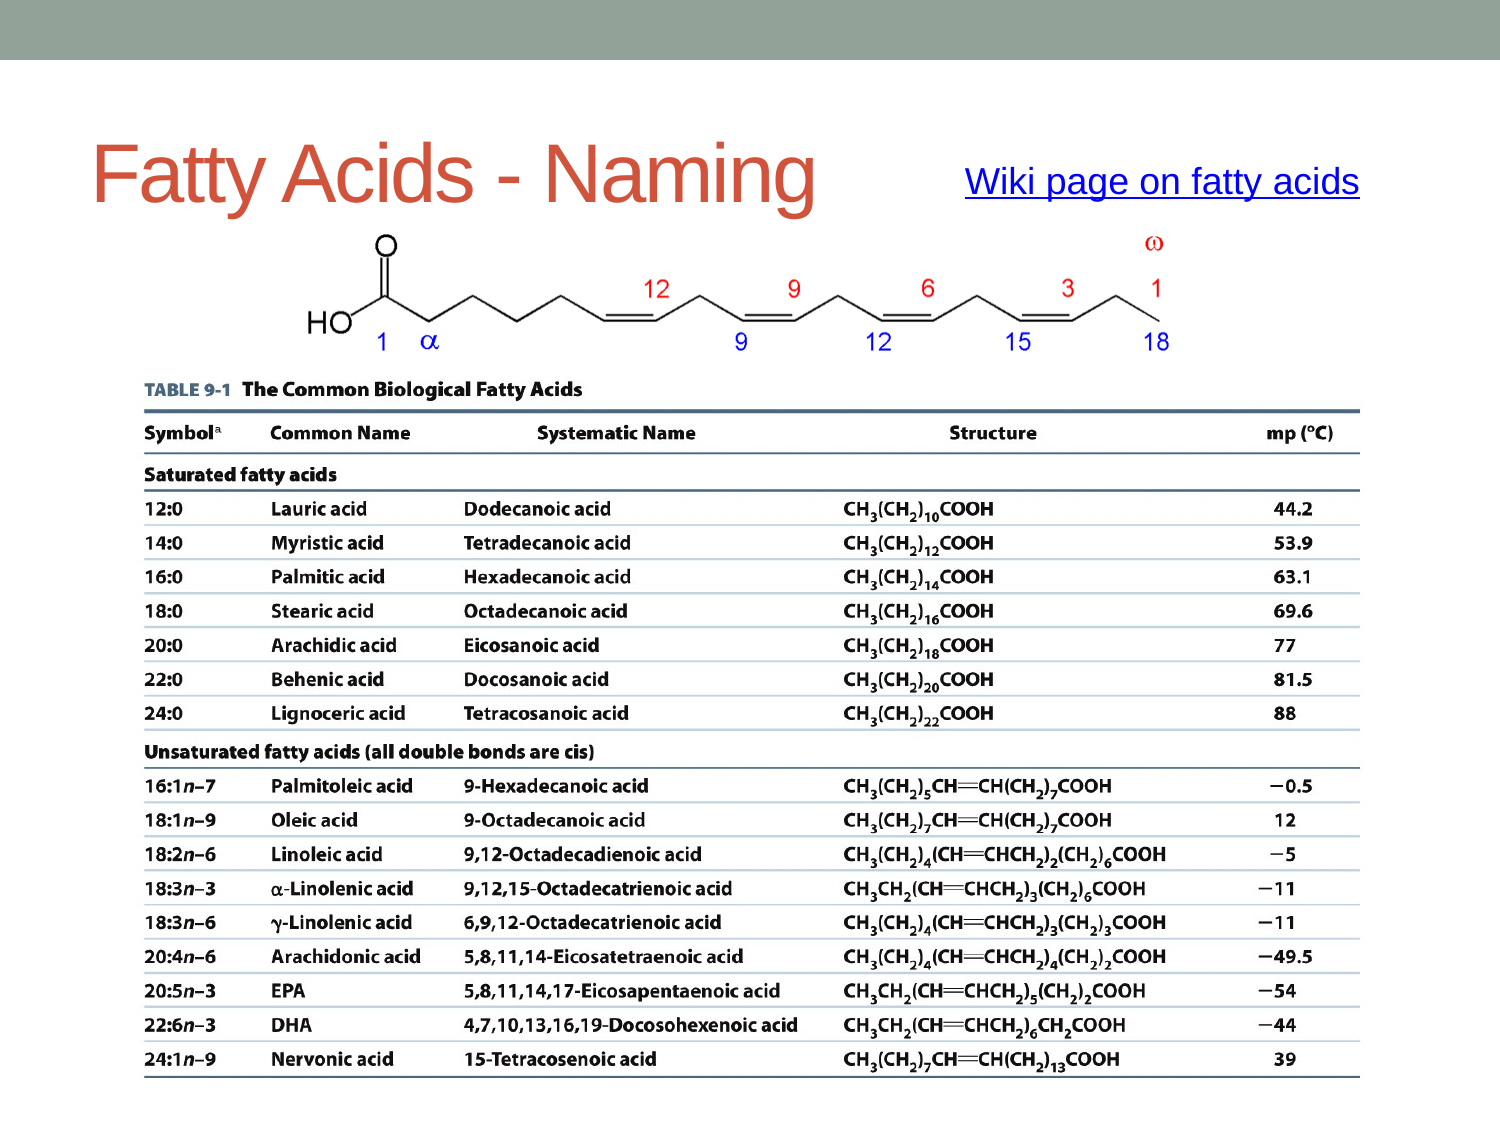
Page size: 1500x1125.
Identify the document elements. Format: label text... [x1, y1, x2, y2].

text_box Wiki page on fatty acids [949, 149, 1400, 210]
picture [306, 233, 1170, 353]
title Fatty Acids - Naming [75, 87, 1425, 250]
picture [137, 374, 1365, 1078]
